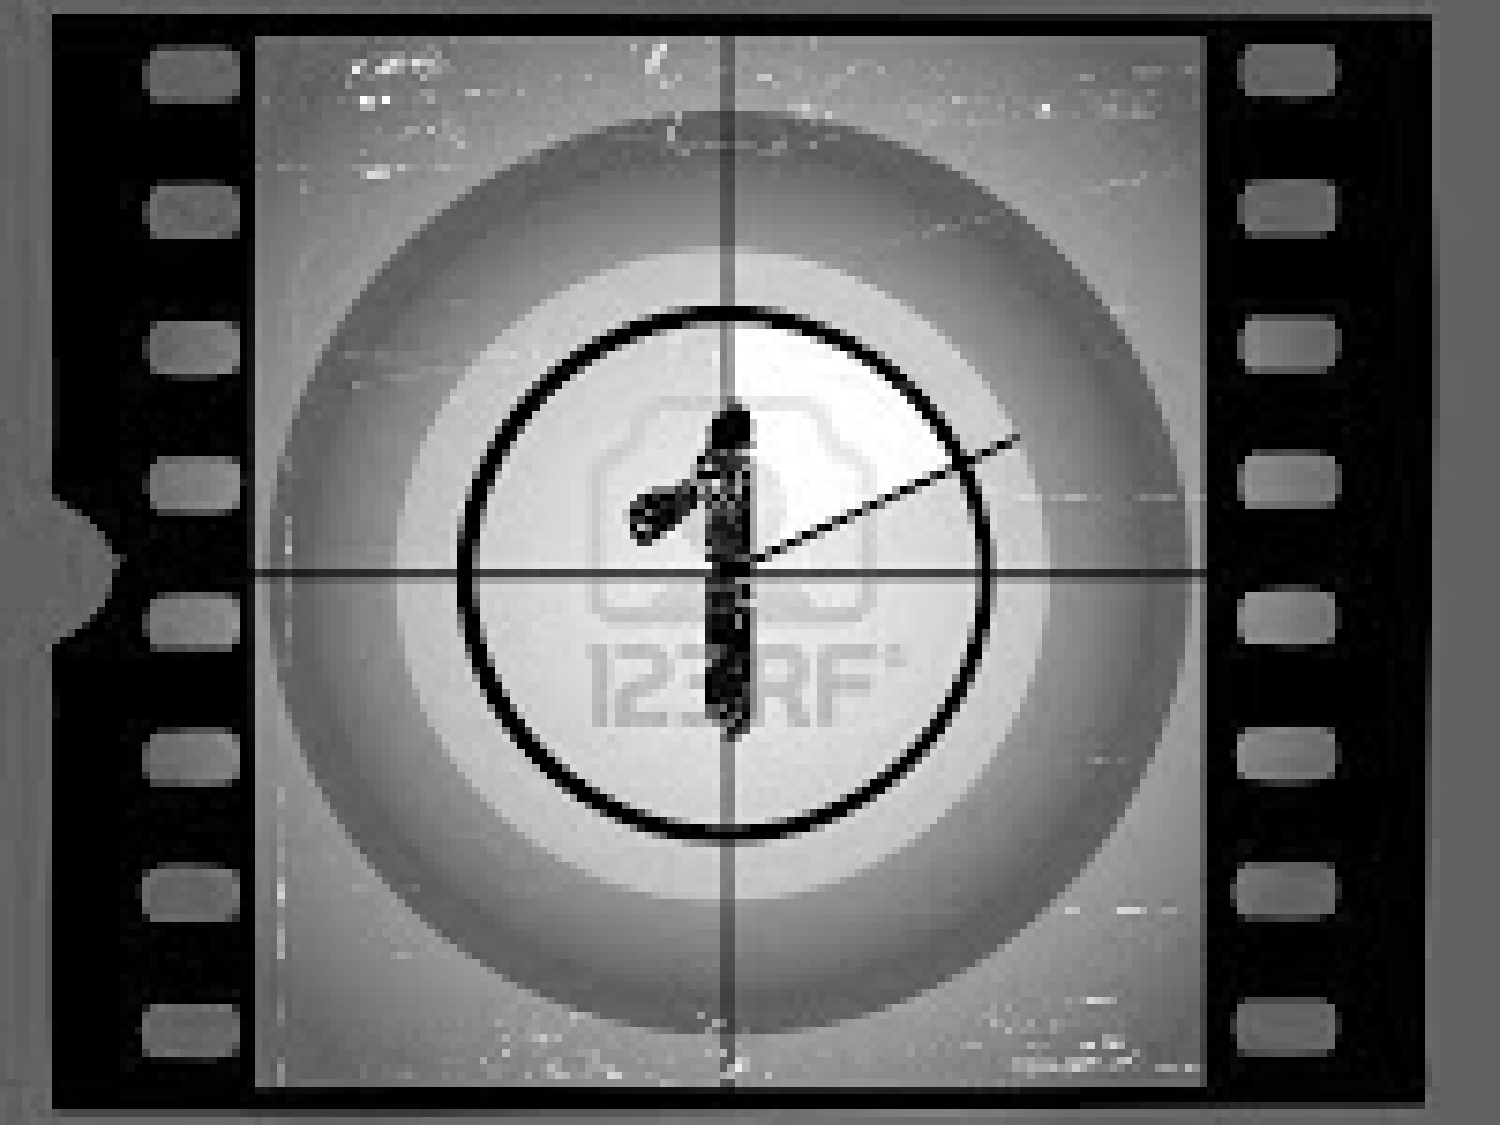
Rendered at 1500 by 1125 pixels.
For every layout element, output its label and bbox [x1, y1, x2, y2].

list [0, 0, 1500, 1125]
